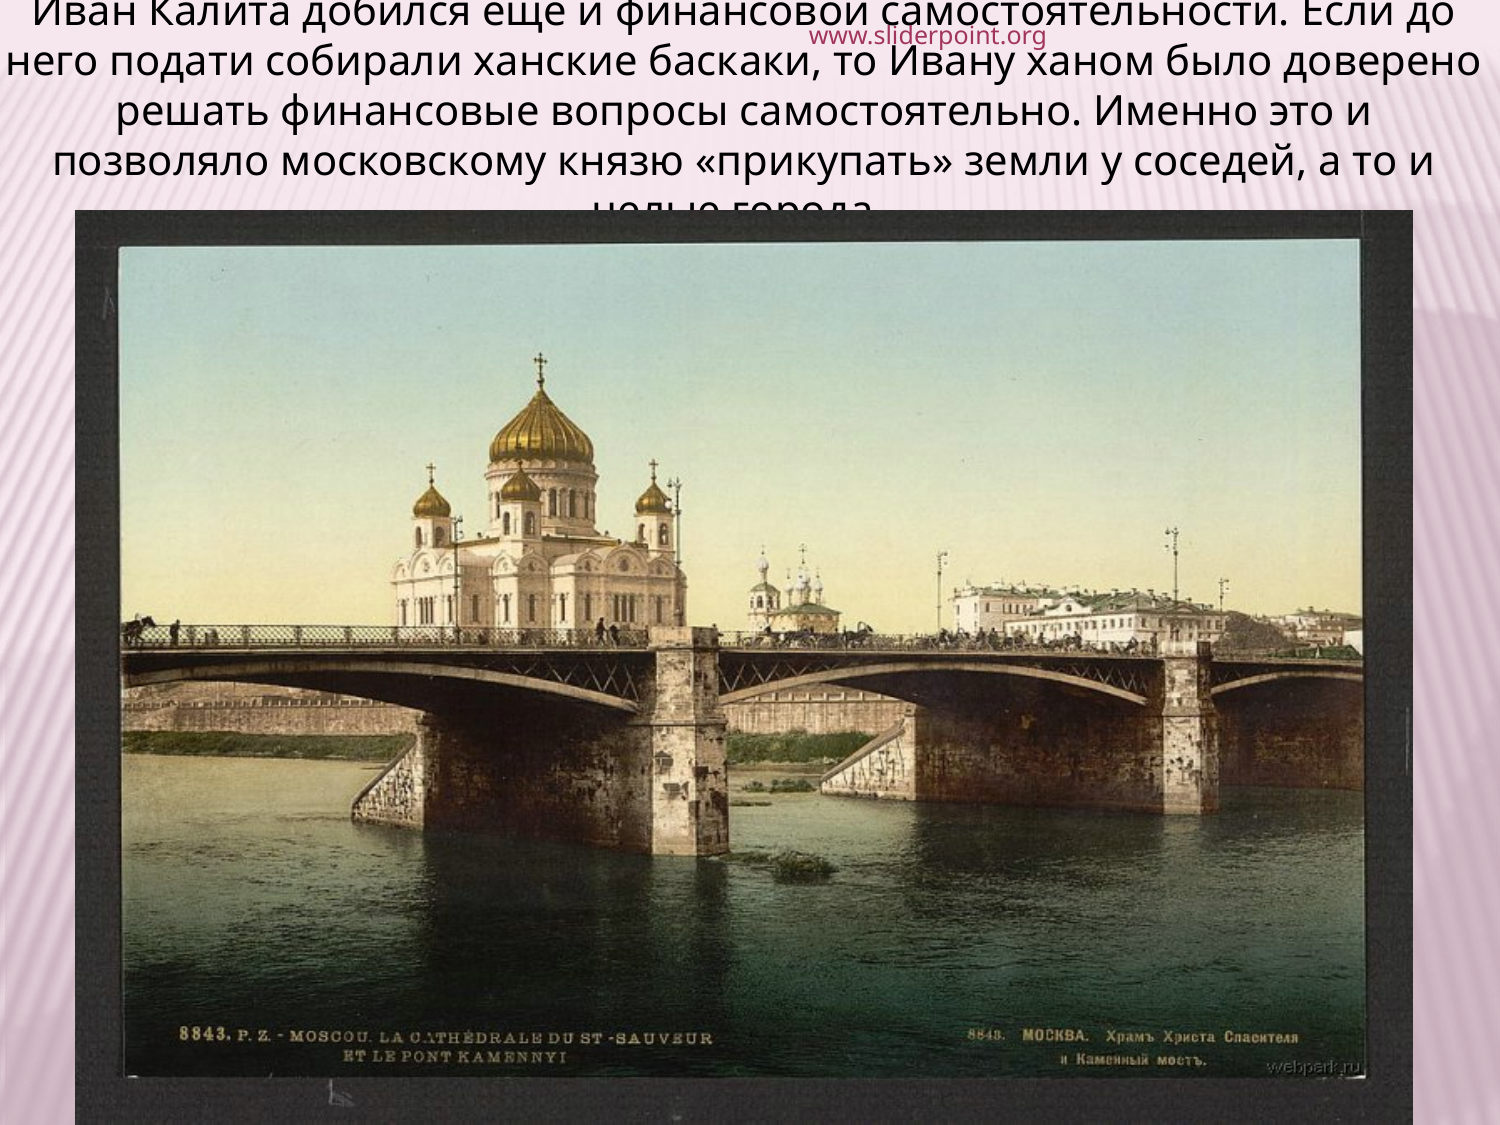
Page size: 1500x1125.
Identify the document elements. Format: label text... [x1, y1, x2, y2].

footer www.sliderpoint.org [512, 12, 1063, 60]
picture [74, 210, 1413, 1125]
text_box Иван Калита добился еще и финансовой самостоятельности. Если до него подати собирали ханские баскаки, то Ивану ханом было доверено решать финансовые вопросы самостоятельно. Именно это и позволяло московскому князю «прикупать» земли у соседей, а то и целые города. [0, 0, 1500, 241]
